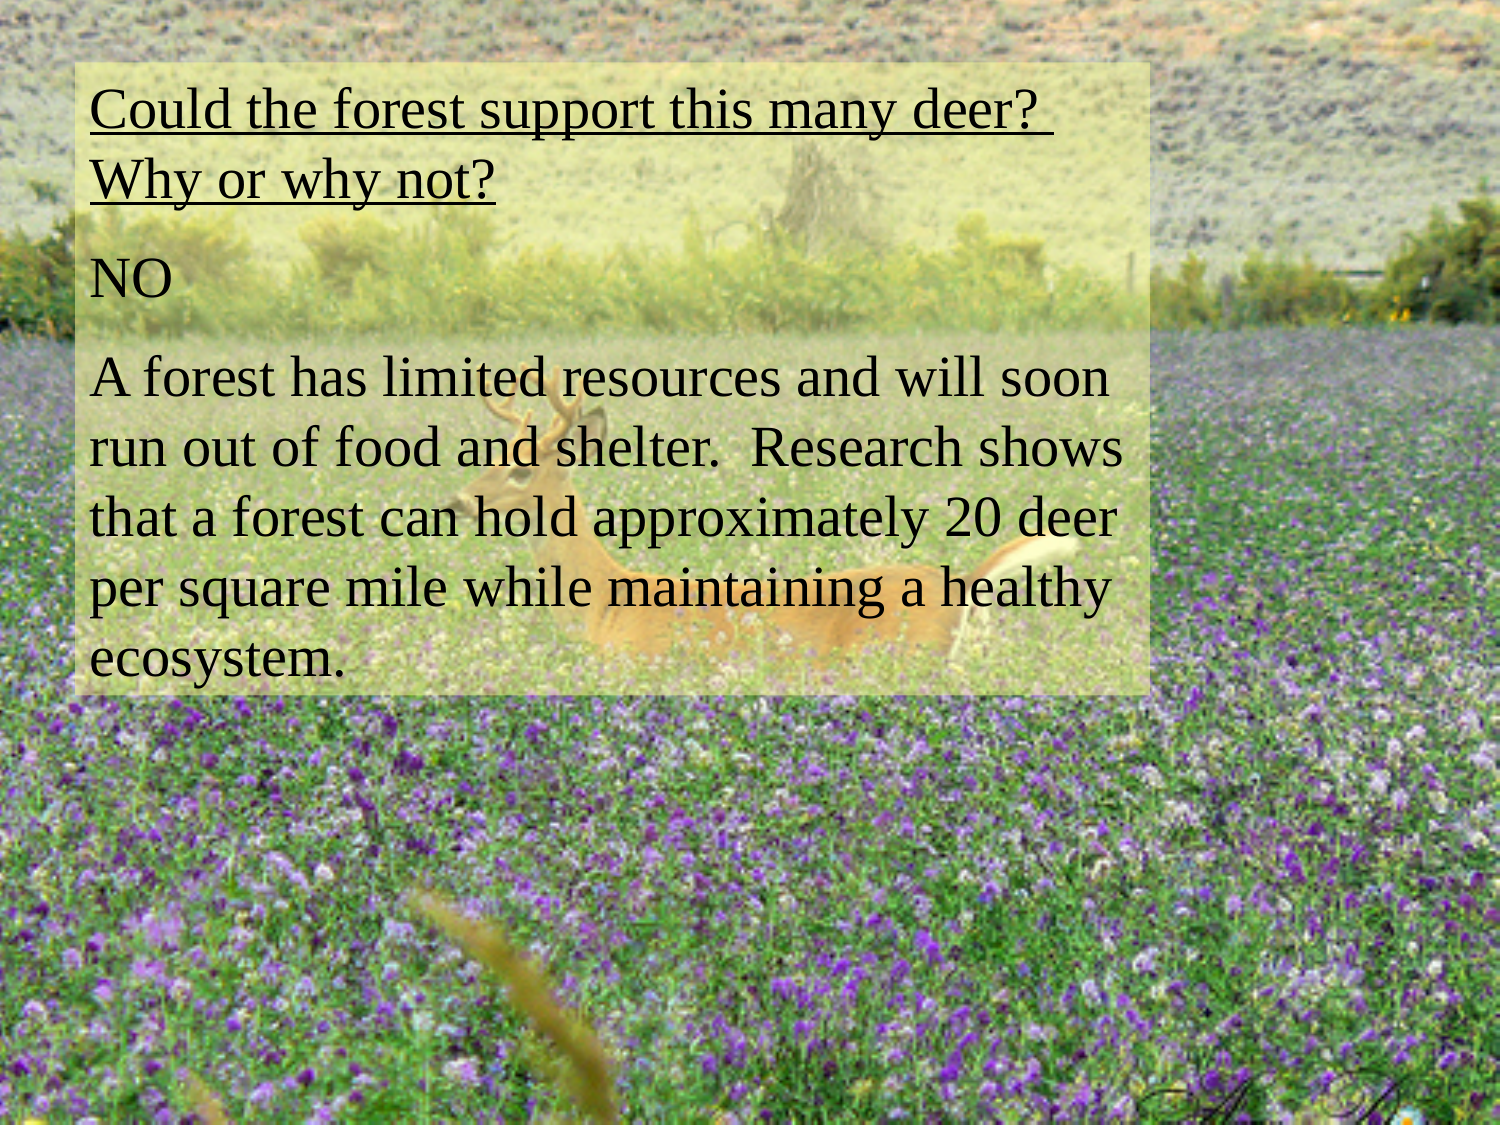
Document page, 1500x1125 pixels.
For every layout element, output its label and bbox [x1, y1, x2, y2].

text_box [0, 0, 1500, 1125]
